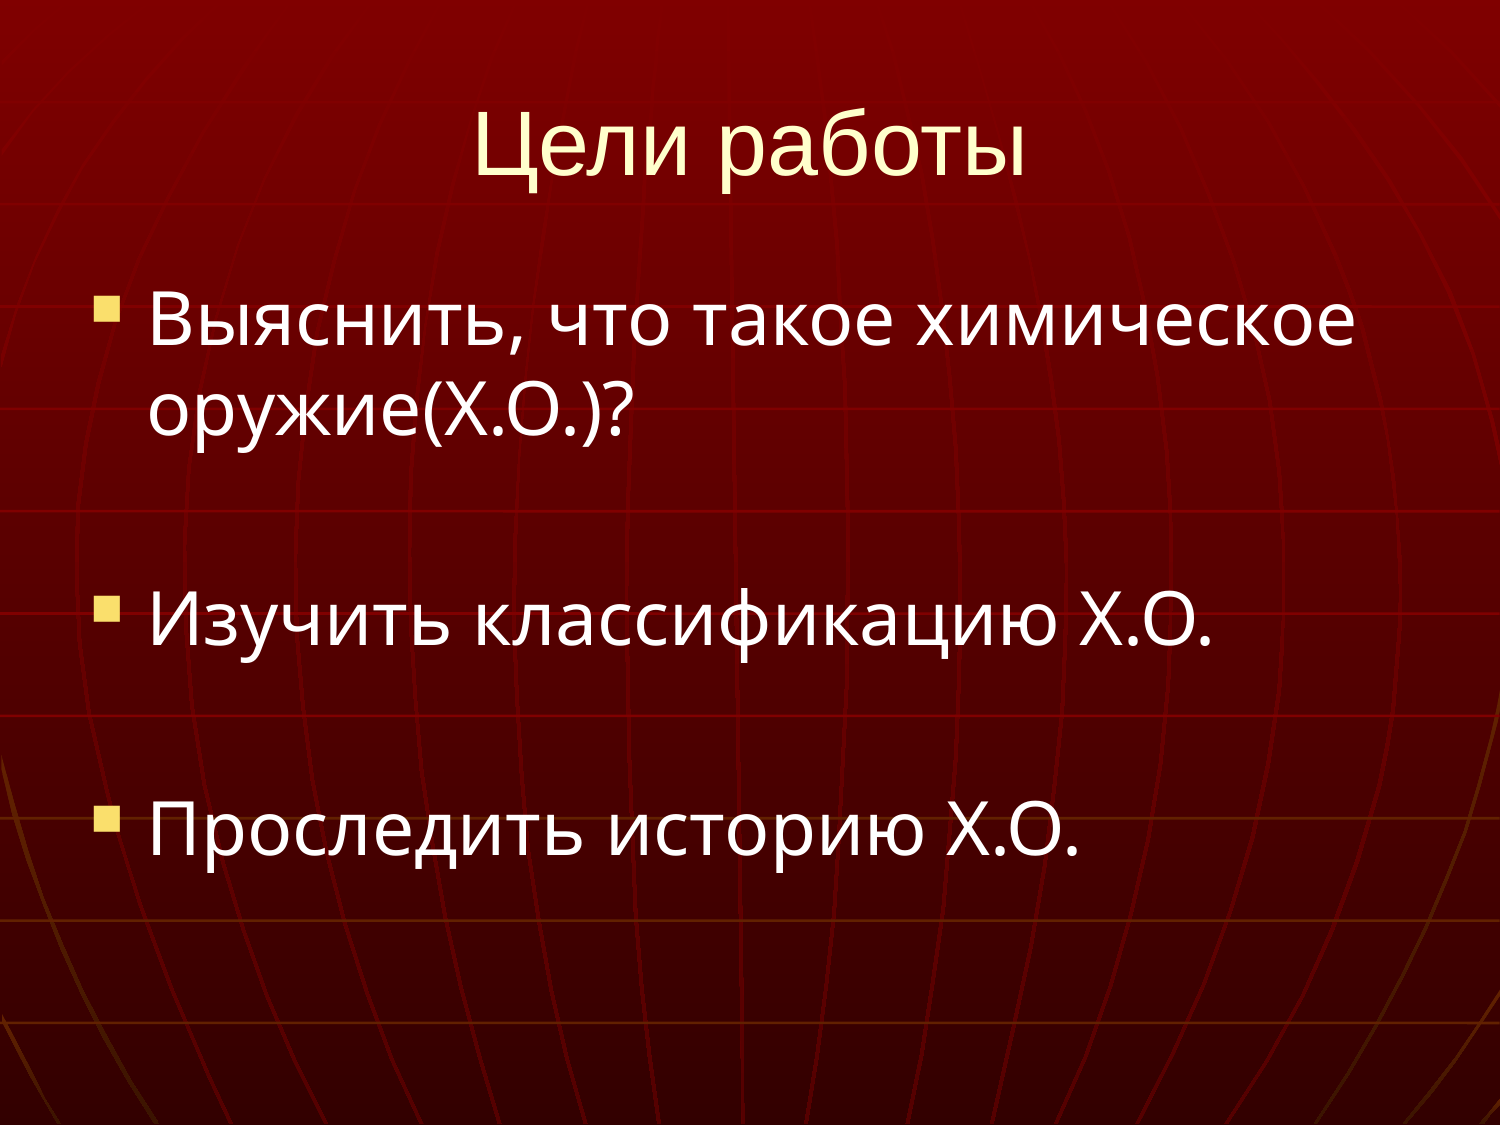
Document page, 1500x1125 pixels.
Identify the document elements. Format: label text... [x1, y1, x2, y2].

title Цели работы [74, 45, 1426, 233]
list Выяснить, что такое химическое оружие(Х.О.)? Изучить классификацию Х.О. Проследить историю Х.О. [74, 262, 1426, 1006]
